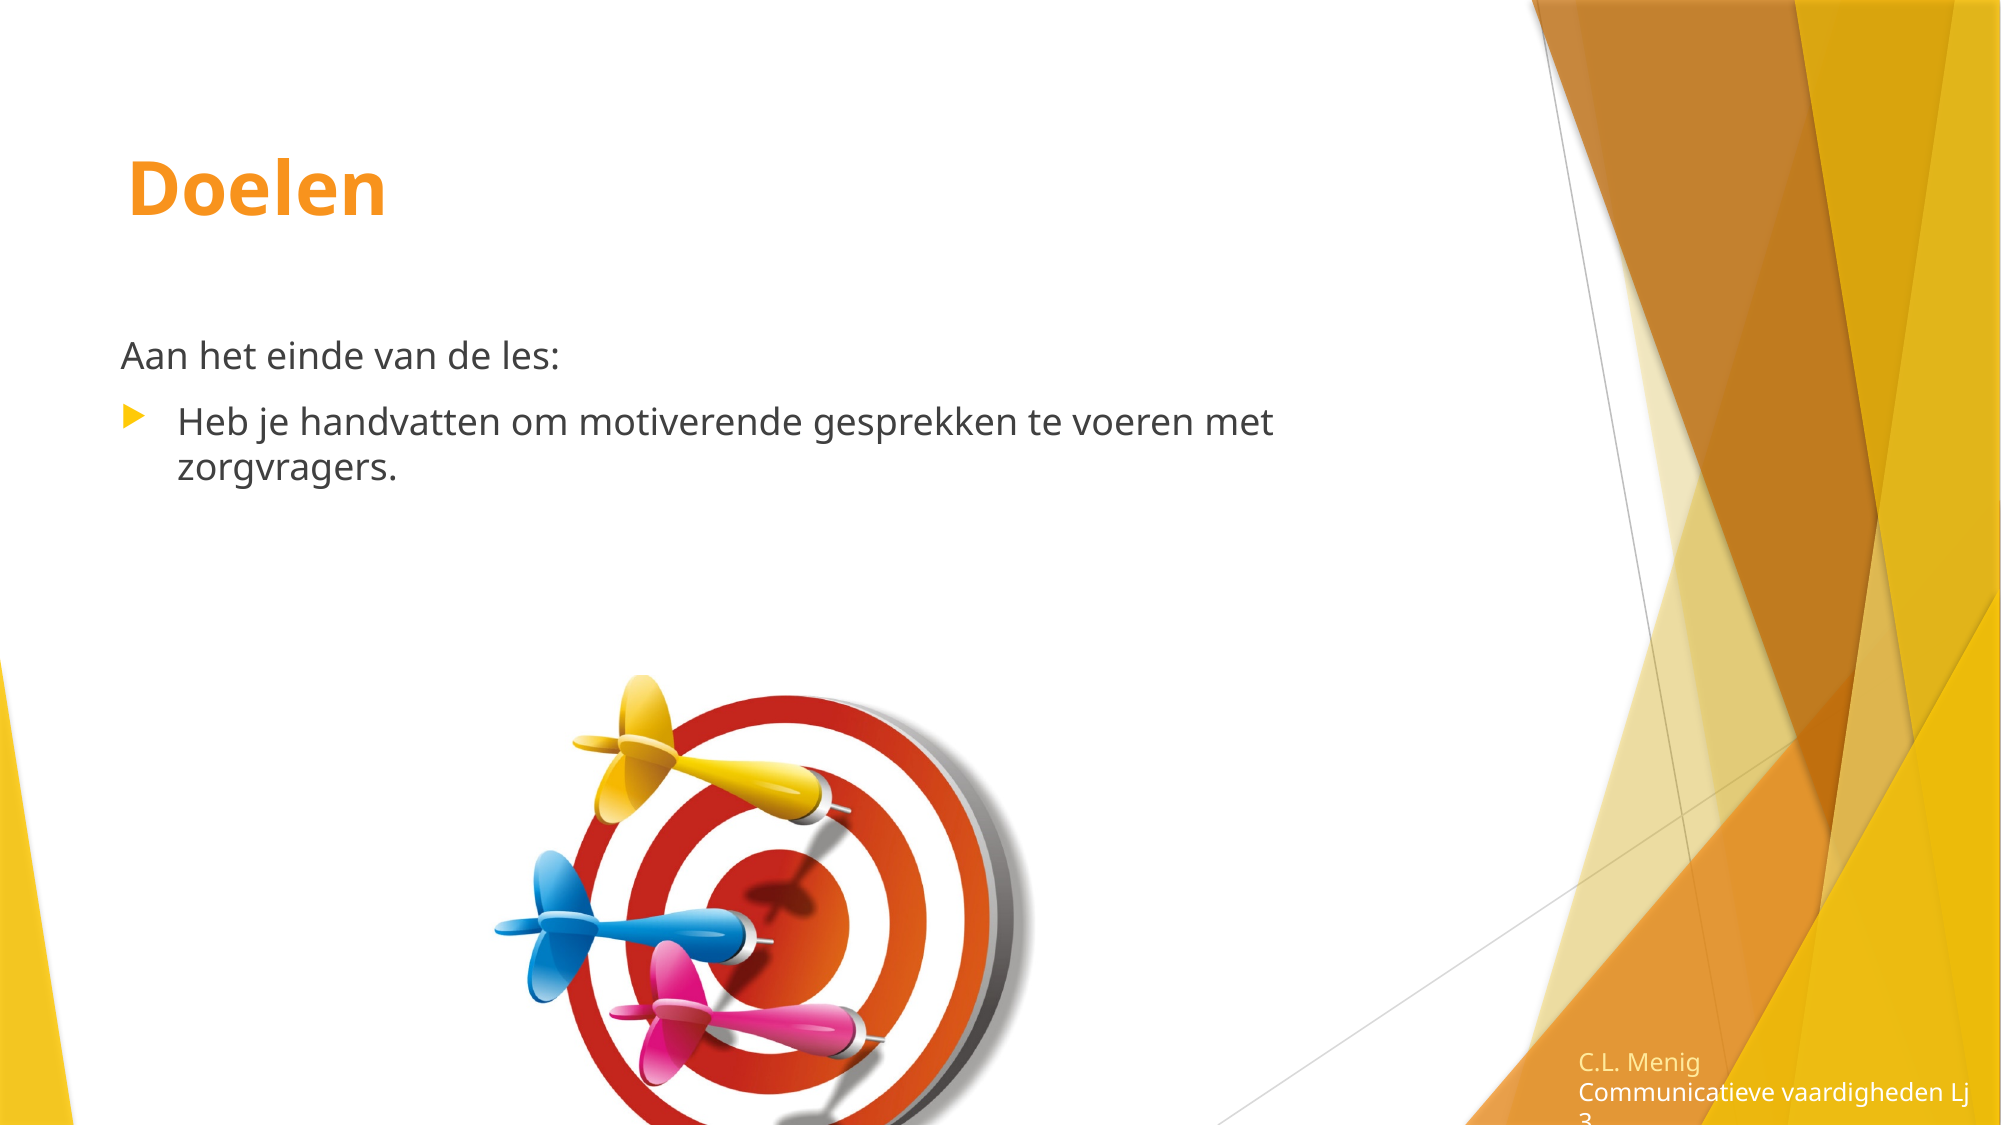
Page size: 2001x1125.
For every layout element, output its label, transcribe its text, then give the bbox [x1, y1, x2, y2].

title Doelen [111, 132, 1522, 284]
picture [450, 674, 1081, 1125]
text_box C.L. Menig Communicatieve vaardigheden Lj 3 [1563, 1038, 2000, 1125]
list Aan het einde van de les: Heb je handvatten om motiverende gesprekken te voeren met zorgvragers. [105, 258, 1516, 896]
